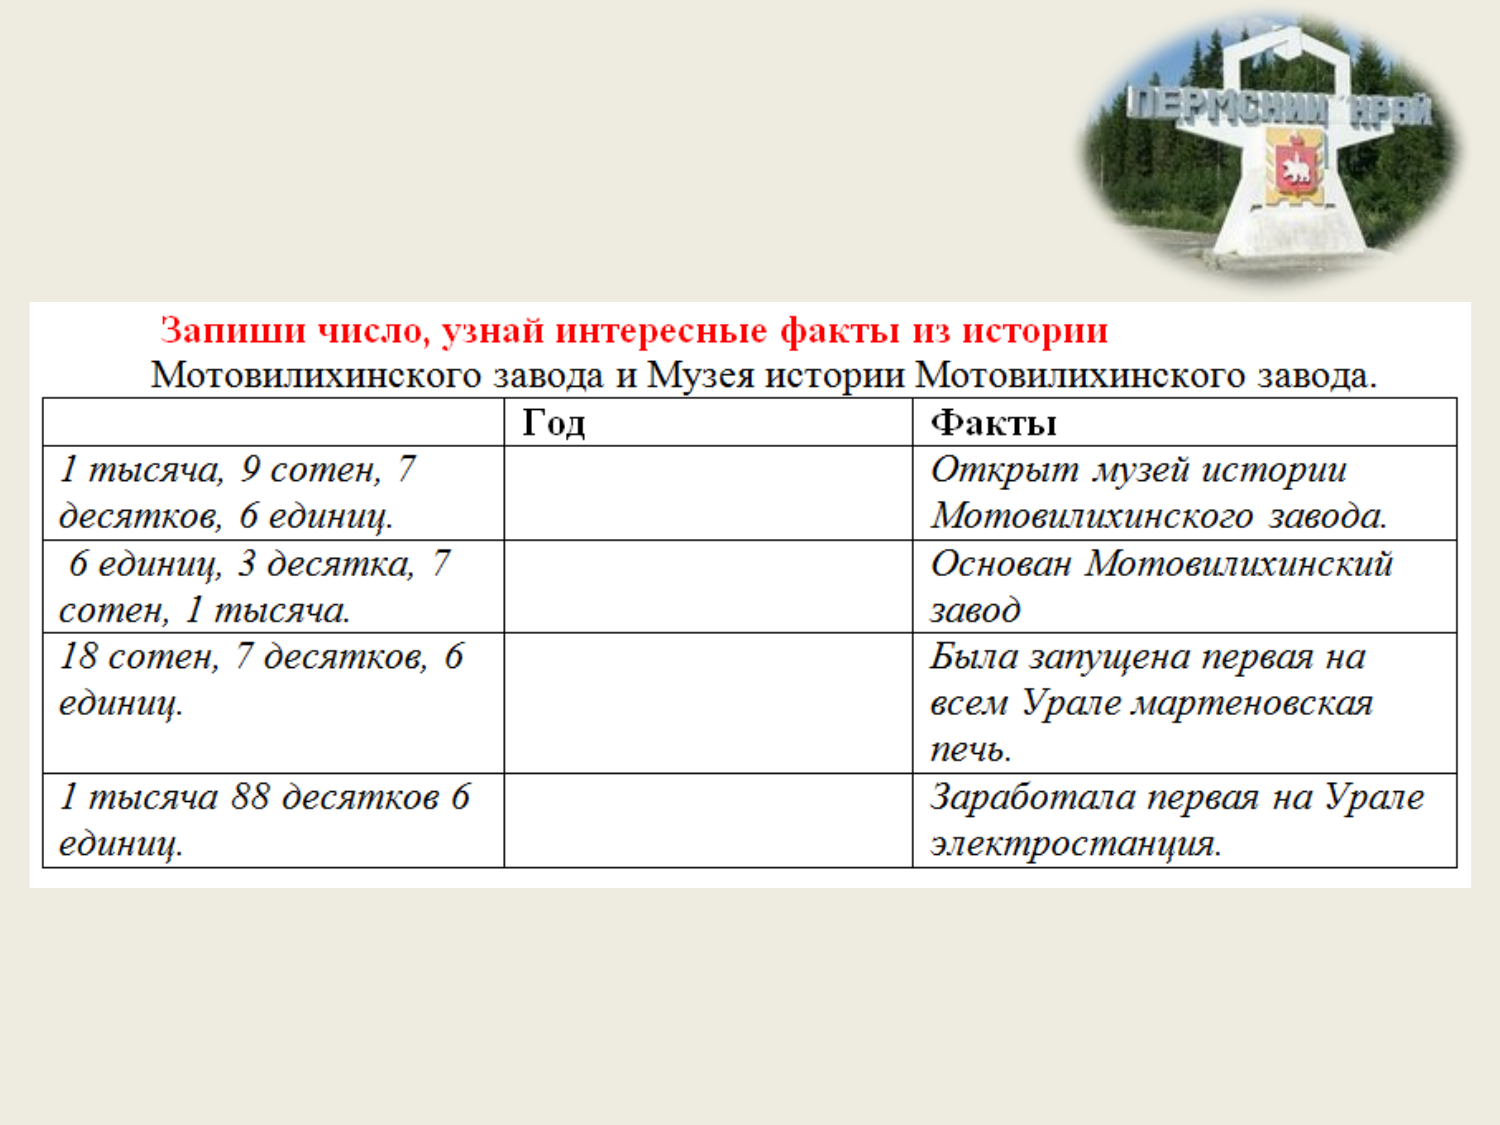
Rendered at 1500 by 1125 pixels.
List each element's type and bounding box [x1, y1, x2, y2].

picture [29, 0, 1476, 888]
